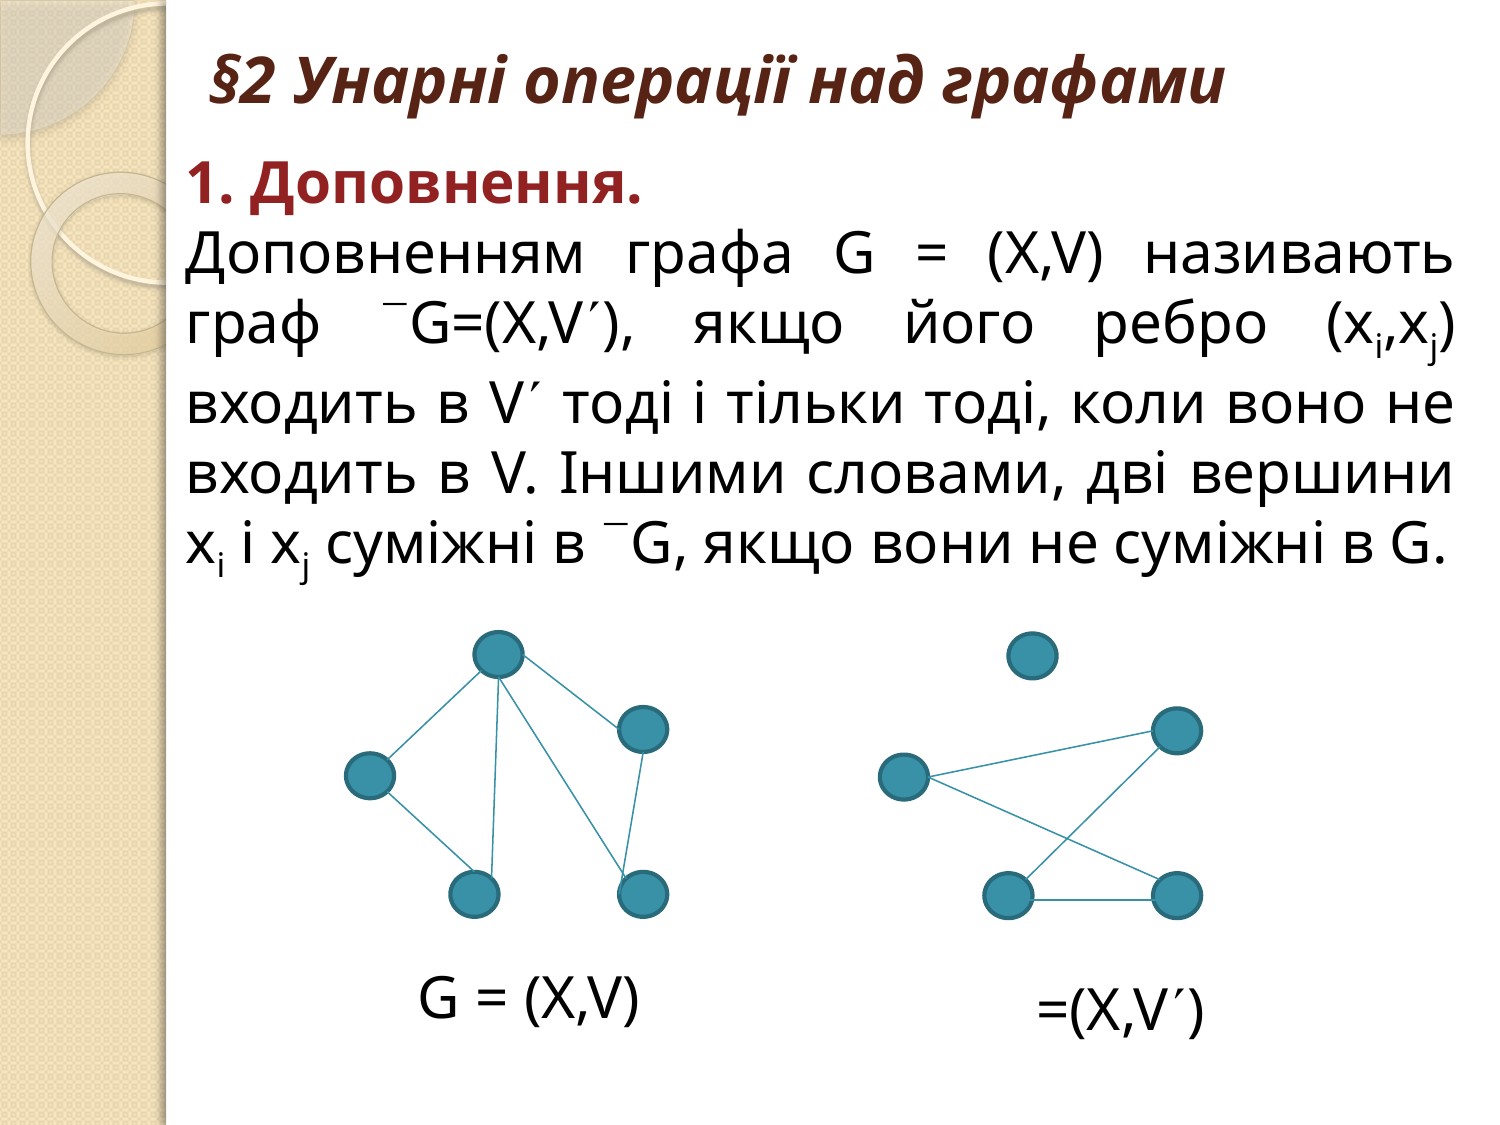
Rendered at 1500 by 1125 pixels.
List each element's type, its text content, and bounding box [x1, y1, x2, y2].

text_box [879, 633, 1202, 919]
text_box §2 Унарні операції над графами [194, 30, 1471, 125]
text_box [927, 730, 1154, 775]
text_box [927, 776, 1018, 881]
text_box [345, 631, 668, 917]
text_box 1. Доповнення. Доповненням графа G = (X,V) називають граф G=(X,V), якщо його ребро (xi,xj) входить в V тоді і тільки тоді, коли воно не входить в V. Іншими словами, дві вершини xi і xj суміжні в G, якщо вони не суміжні в G. [171, 138, 1471, 593]
text_box G = (X,V) [403, 952, 656, 1038]
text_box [1025, 746, 1161, 880]
